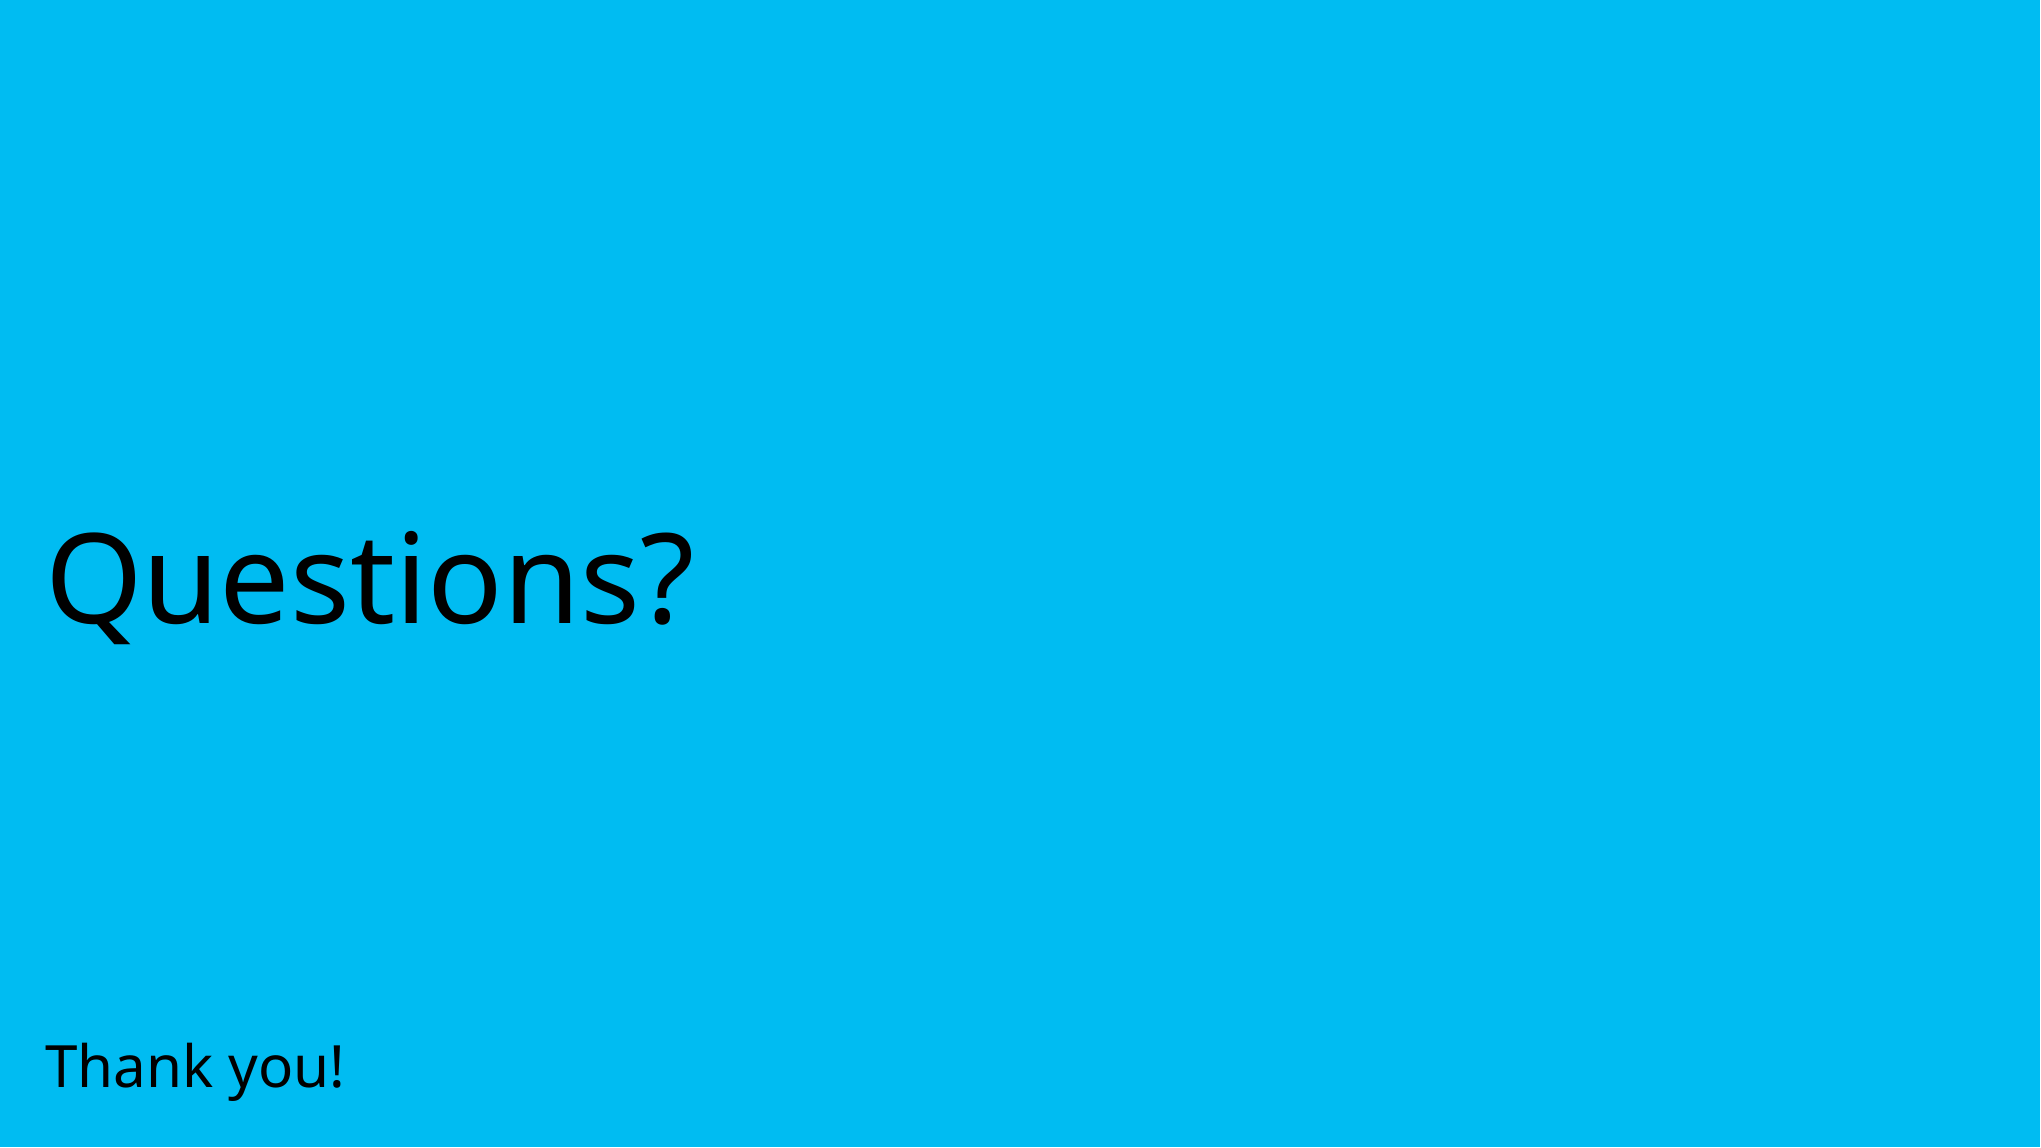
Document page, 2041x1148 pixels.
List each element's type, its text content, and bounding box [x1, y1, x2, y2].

list Thank you! [45, 948, 1996, 1099]
title Questions? [45, 498, 1996, 649]
